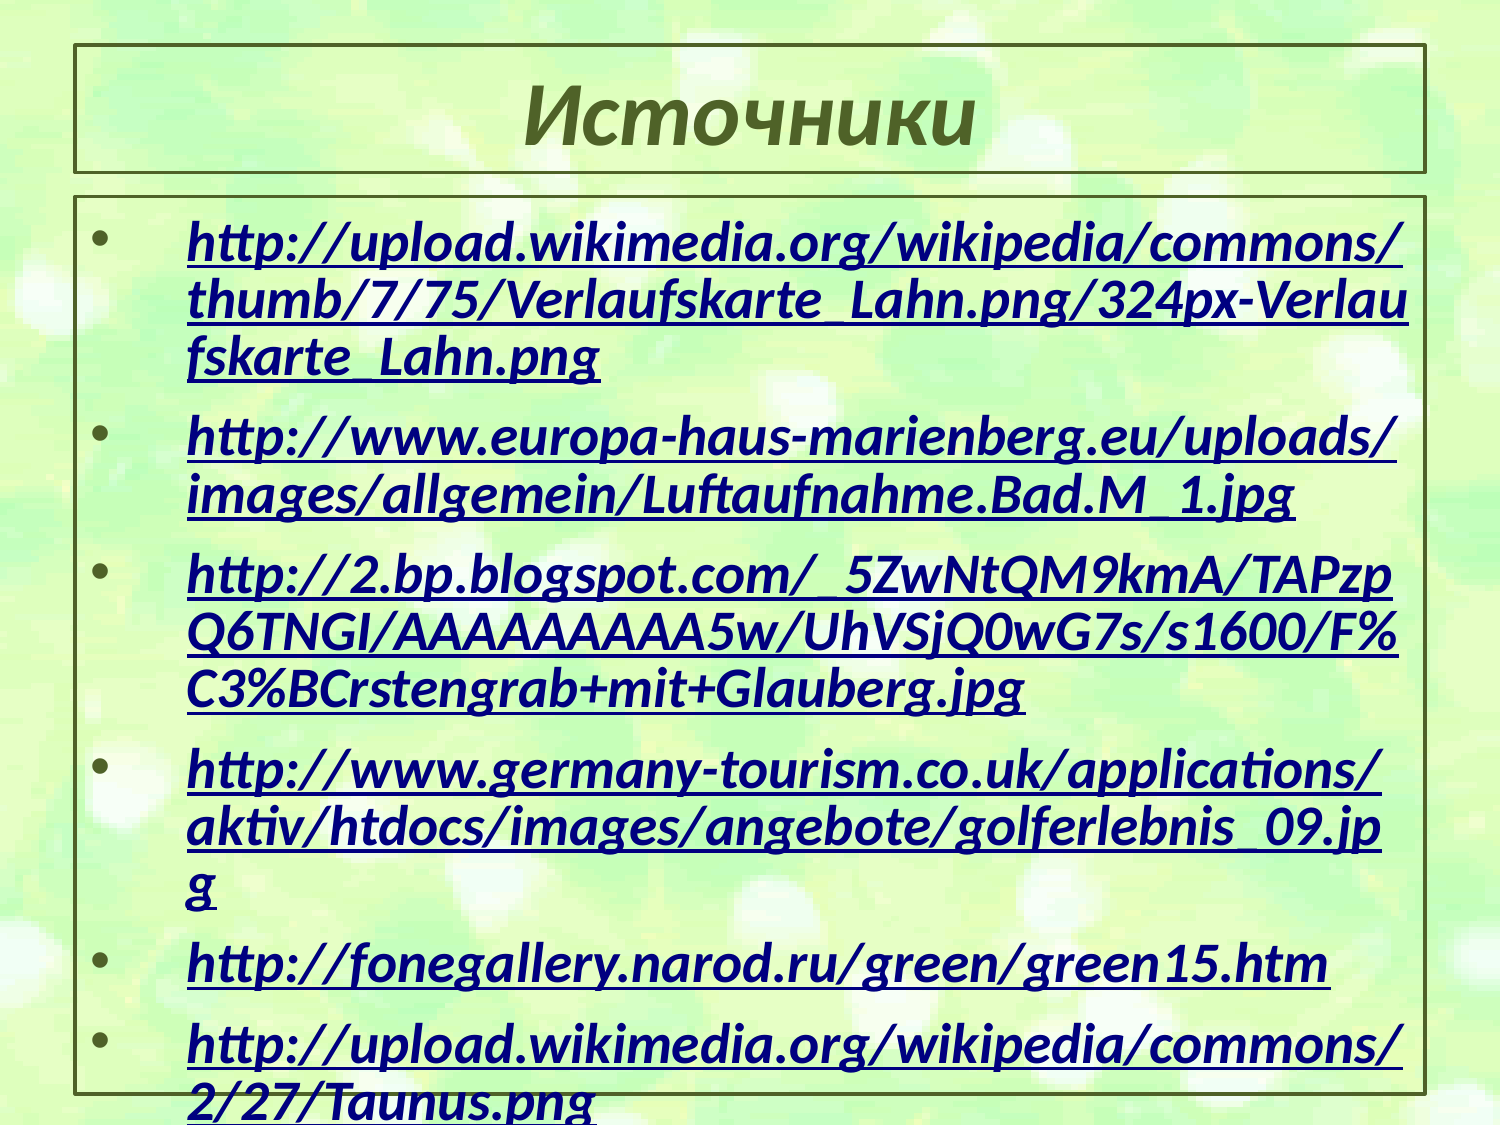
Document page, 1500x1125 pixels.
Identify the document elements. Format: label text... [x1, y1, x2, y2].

list http://upload.wikimedia.org/wikipedia/commons/thumb/7/75/Verlaufskarte_Lahn.png/324px-Verlaufskarte_Lahn.png http://www.europa-haus-marienberg.eu/uploads/images/allgemein/Luftaufnahme.Bad.M_1.jpg http://2.bp.blogspot.com/_5ZwNtQM9kmA/TAPzpQ6TNGI/AAAAAAAAA5w/UhVSjQ0wG7s/s1600/F%C3%BCrstengrab+mit+Glauberg.jpg http://www.germany-tourism.co.uk/applications/aktiv/htdocs/images/angebote/golferlebnis_09.jpg http://fonegallery.narod.ru/green/green15.htm http://upload.wikimedia.org/wikipedia/commons/2/27/Taunus.png http://upload.wikimedia.org/wikipedia/commons/thumb/f/f7/Grosser-feldberg-taunus016.jpg/681px-Grosser-feldberg-taunus016.jpg http://upload.wikimedia.org/wikipedia/de/thumb/6/6b/Lahn_Runkel.jpg/800px-Lahn_Runkel.jpg http://upload.wikimedia.org/wikipedia/commons/thumb/6/65/Limburg_-_Alte_Lahnbr%C3%BCcke.jpg/800px-Limburg_-_Alte_Lahnbr%C3%BCcke.jpg http://upload.wikimedia.org/wikipedia/commons/thumb/6/62/Ww_panorama_bmg1.jpg/800px-Ww_panorama_bmg1.jpg http://www.hotel-haiger.de/uploads/images/Header/header-westerwald.jpg [75, 196, 1425, 1094]
title Источники [75, 45, 1425, 173]
picture [0, 0, 1500, 1125]
